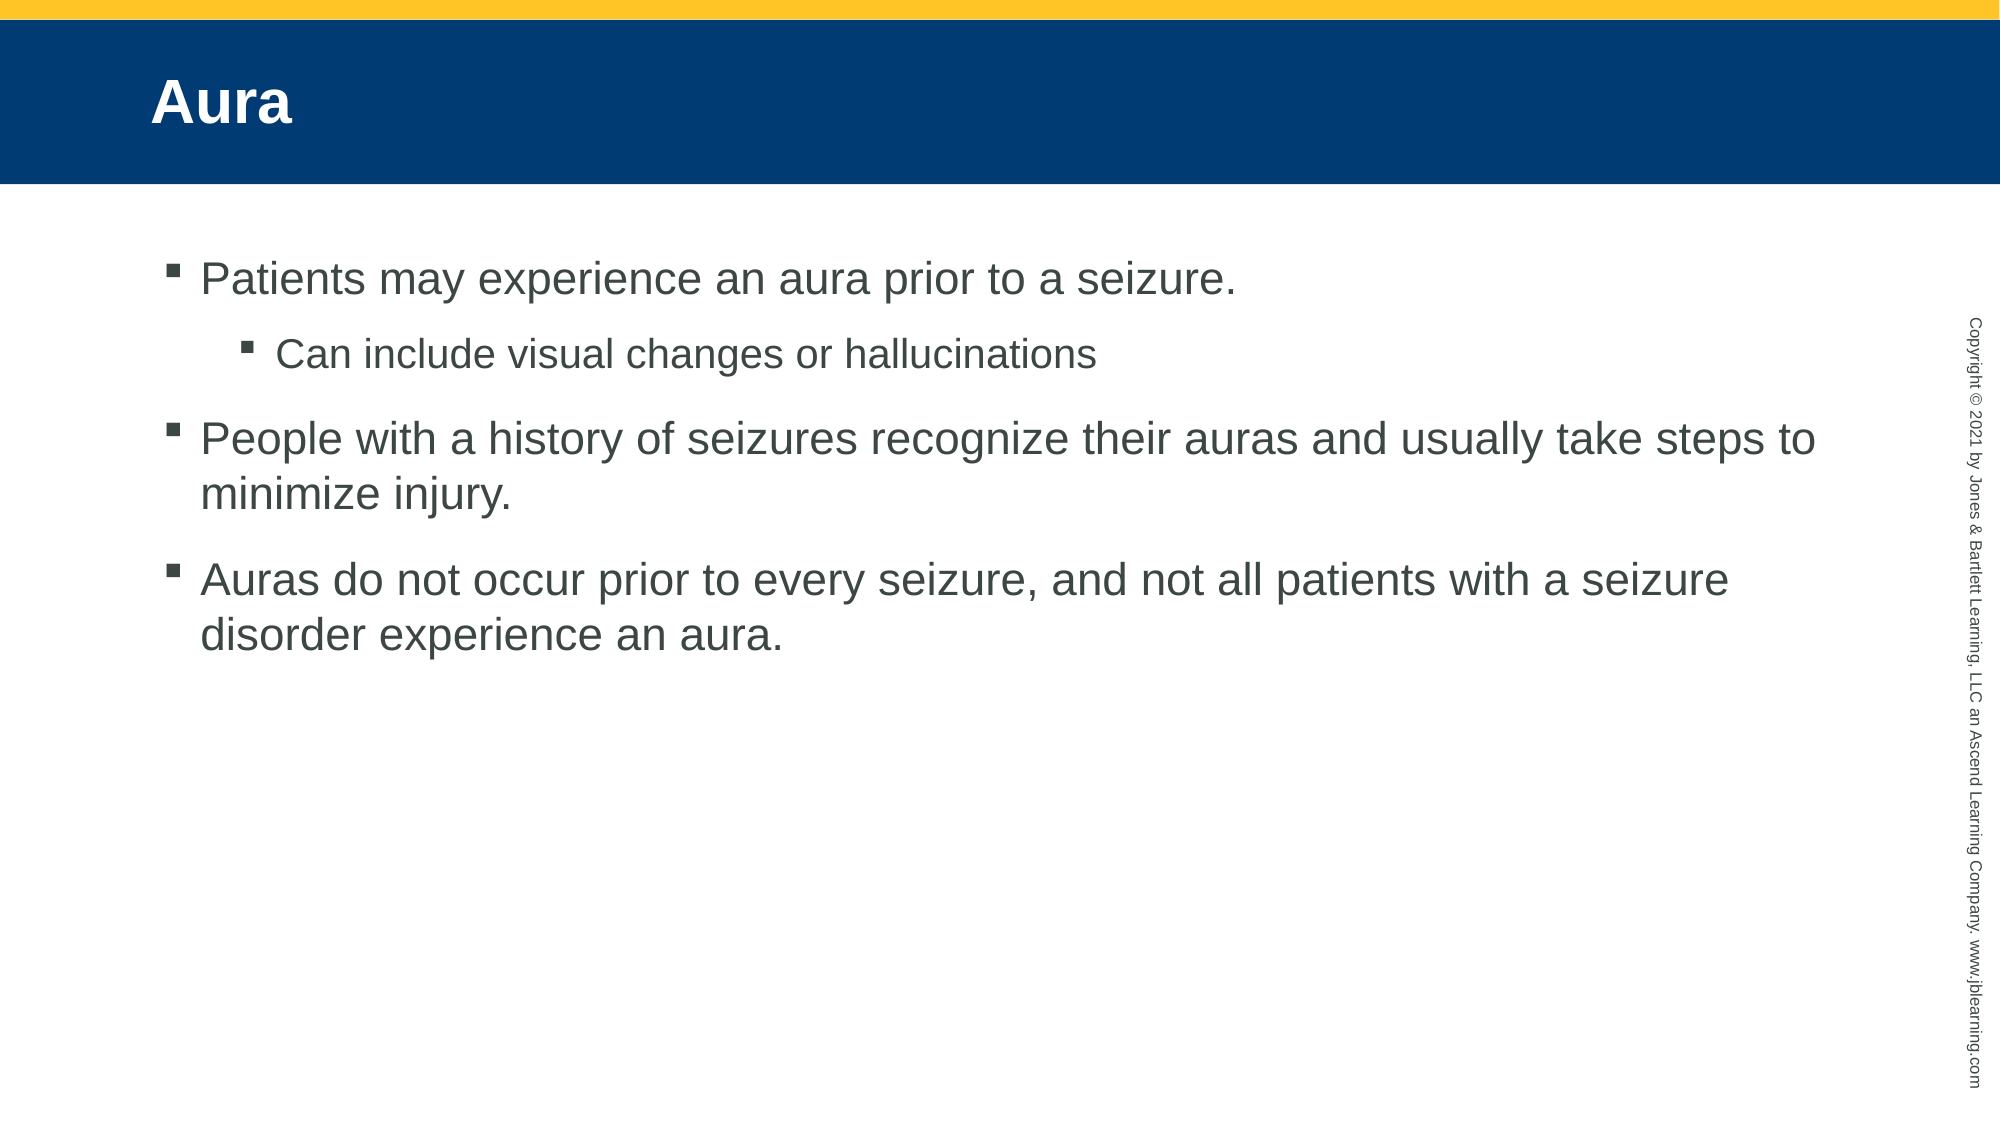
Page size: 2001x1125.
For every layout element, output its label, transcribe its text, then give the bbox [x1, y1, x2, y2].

title Aura [0, 19, 2000, 185]
list Patients may experience an aura prior to a seizure. Can include visual changes or hallucinations People with a history of seizures recognize their auras and usually take steps to minimize injury. Auras do not occur prior to every seizure, and not all patients with a seizure disorder experience an aura. [147, 241, 1848, 1030]
